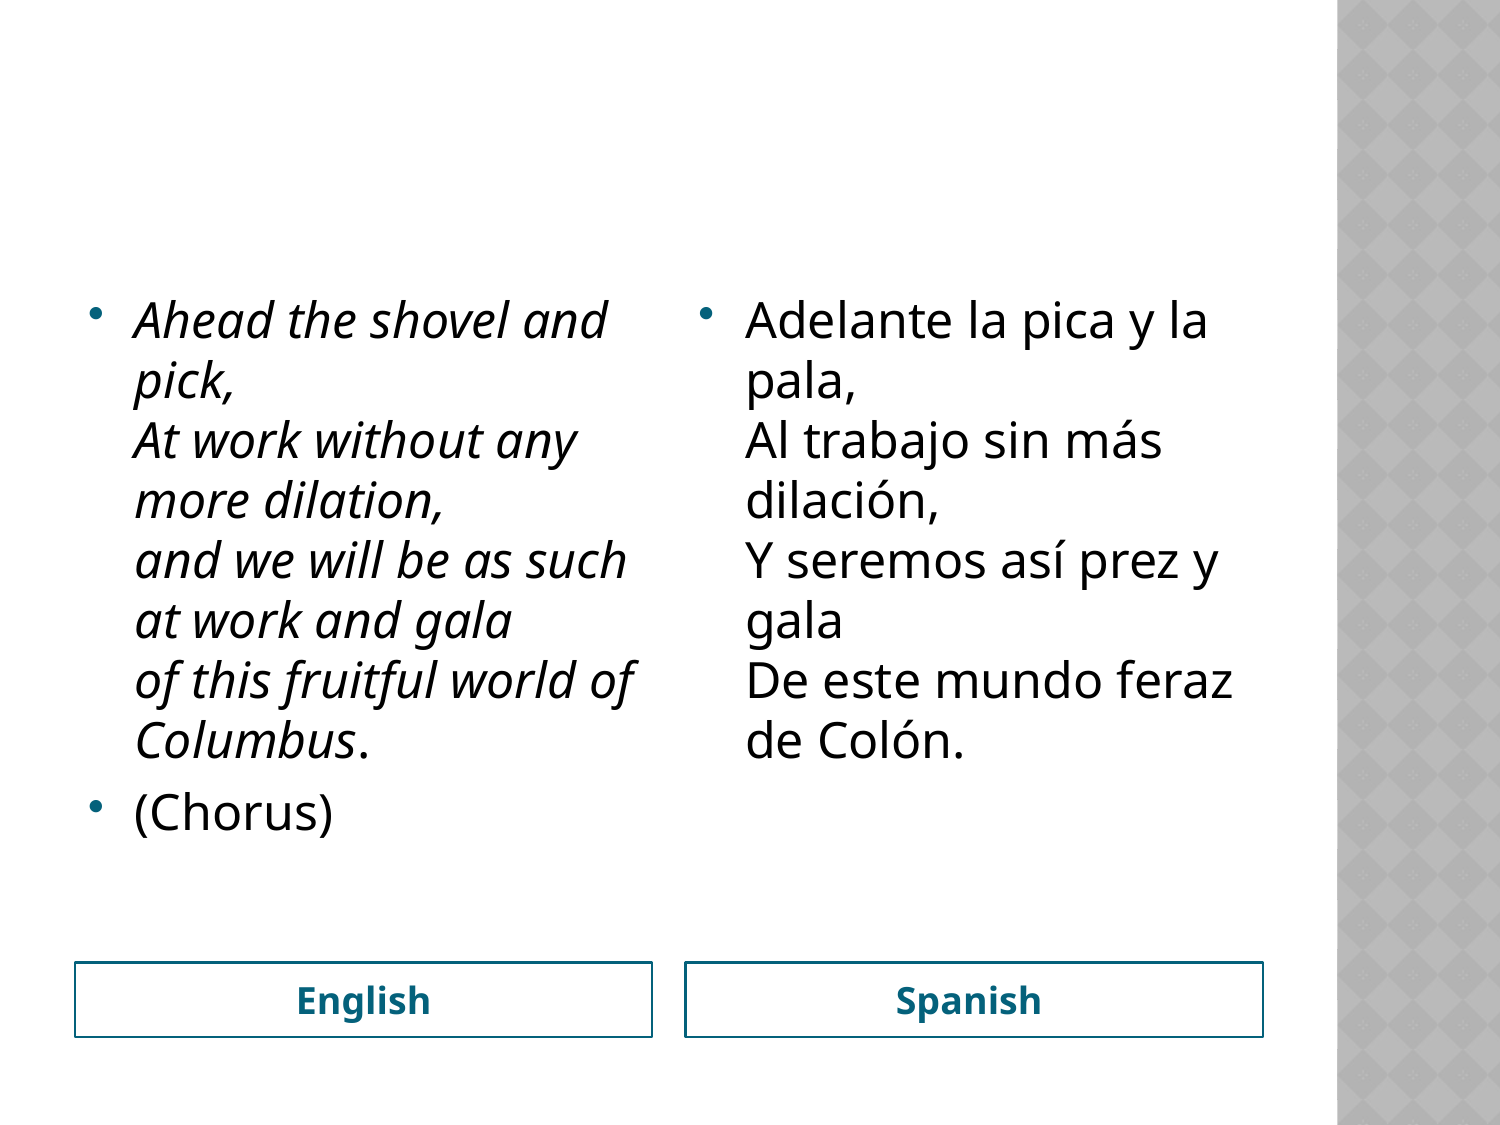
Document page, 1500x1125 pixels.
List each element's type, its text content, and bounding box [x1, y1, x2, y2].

list English [74, 961, 653, 1038]
list Ahead the shovel and pick, At work without any more dilation, and we will be as such at work and gala of this fruitful world of Columbus. (Chorus) [75, 280, 653, 956]
list Spanish [684, 961, 1264, 1038]
list Adelante la pica y la pala, Al trabajo sin más dilación, Y seremos así prez y gala De este mundo feraz de Colón. [685, 280, 1263, 956]
